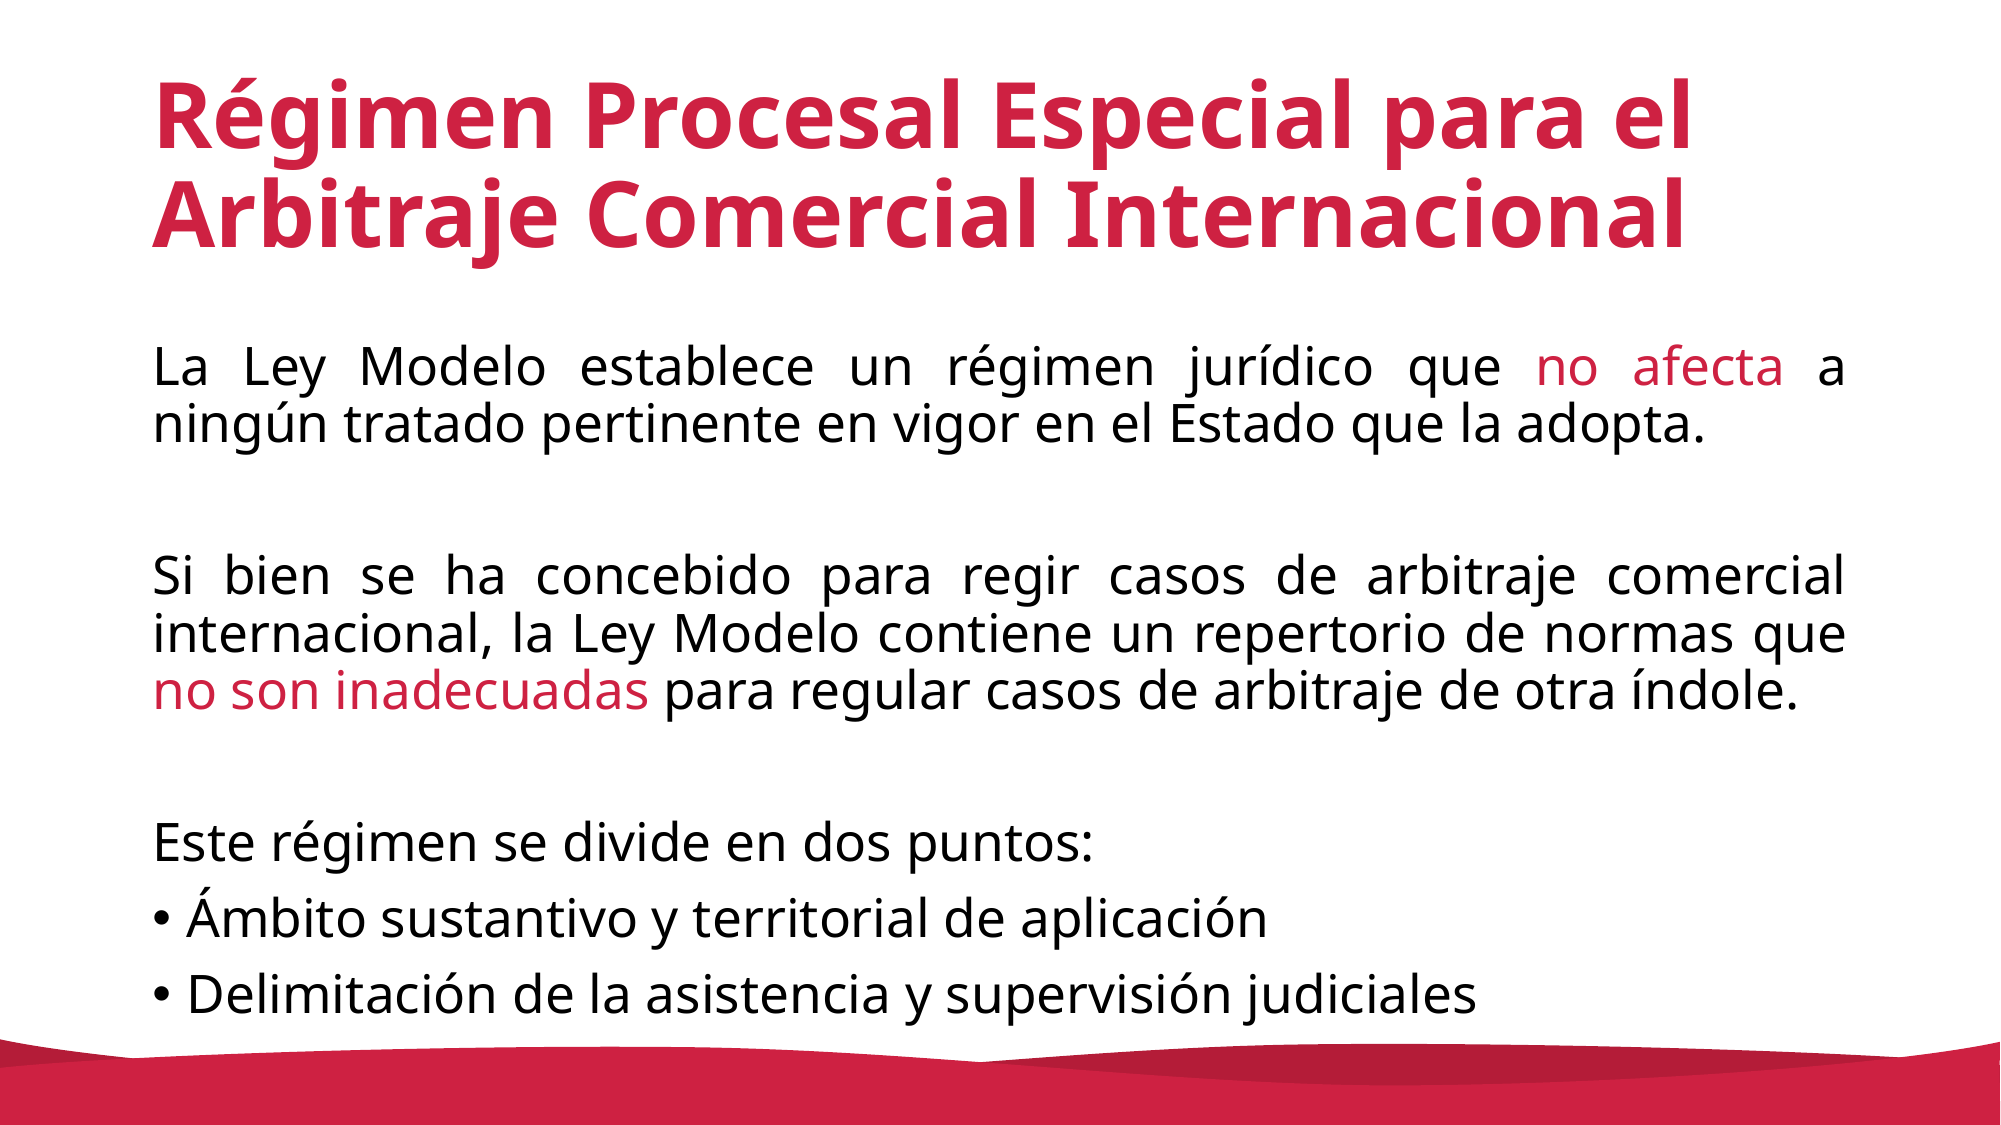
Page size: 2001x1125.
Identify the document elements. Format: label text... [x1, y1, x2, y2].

title Régimen Procesal Especial para el Arbitraje Comercial Internacional [137, 59, 1863, 278]
list La Ley Modelo establece un régimen jurídico que no afecta a ningún tratado pertinente en vigor en el Estado que la adopta. Si bien se ha concebido para regir casos de arbitraje comercial internacional, la Ley Modelo contiene un repertorio de normas que no son inadecuadas para regular casos de arbitraje de otra índole. Este régimen se divide en dos puntos: Ámbito sustantivo y territorial de aplicación Delimitación de la asistencia y supervisión judiciales [137, 332, 1863, 1047]
